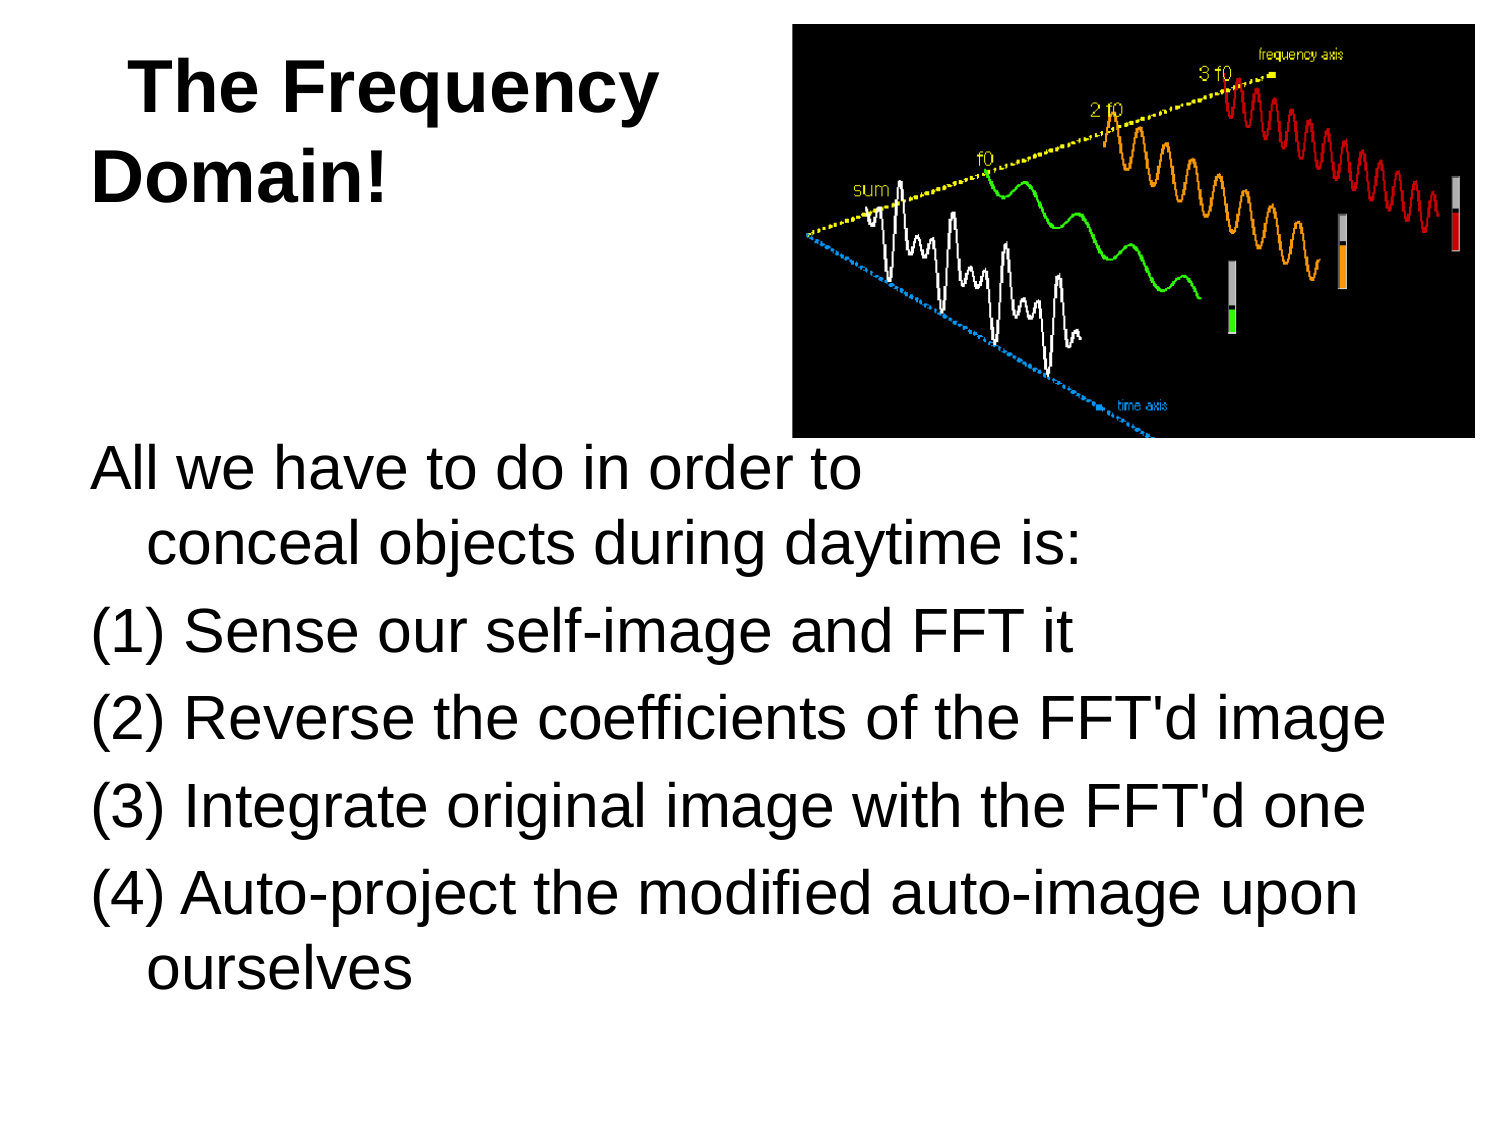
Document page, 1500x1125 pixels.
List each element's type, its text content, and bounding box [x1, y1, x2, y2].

title The Frequency Domain! [75, 45, 714, 233]
list All we have to do in order to conceal objects during daytime is: (1) Sense our self-image and FFT it (2) Reverse the coefficients of the FFT'd image (3) Integrate original image with the FFT'd one (4) Auto-project the modified auto-image upon ourselves [75, 412, 1425, 1090]
text_box [792, 24, 1475, 438]
